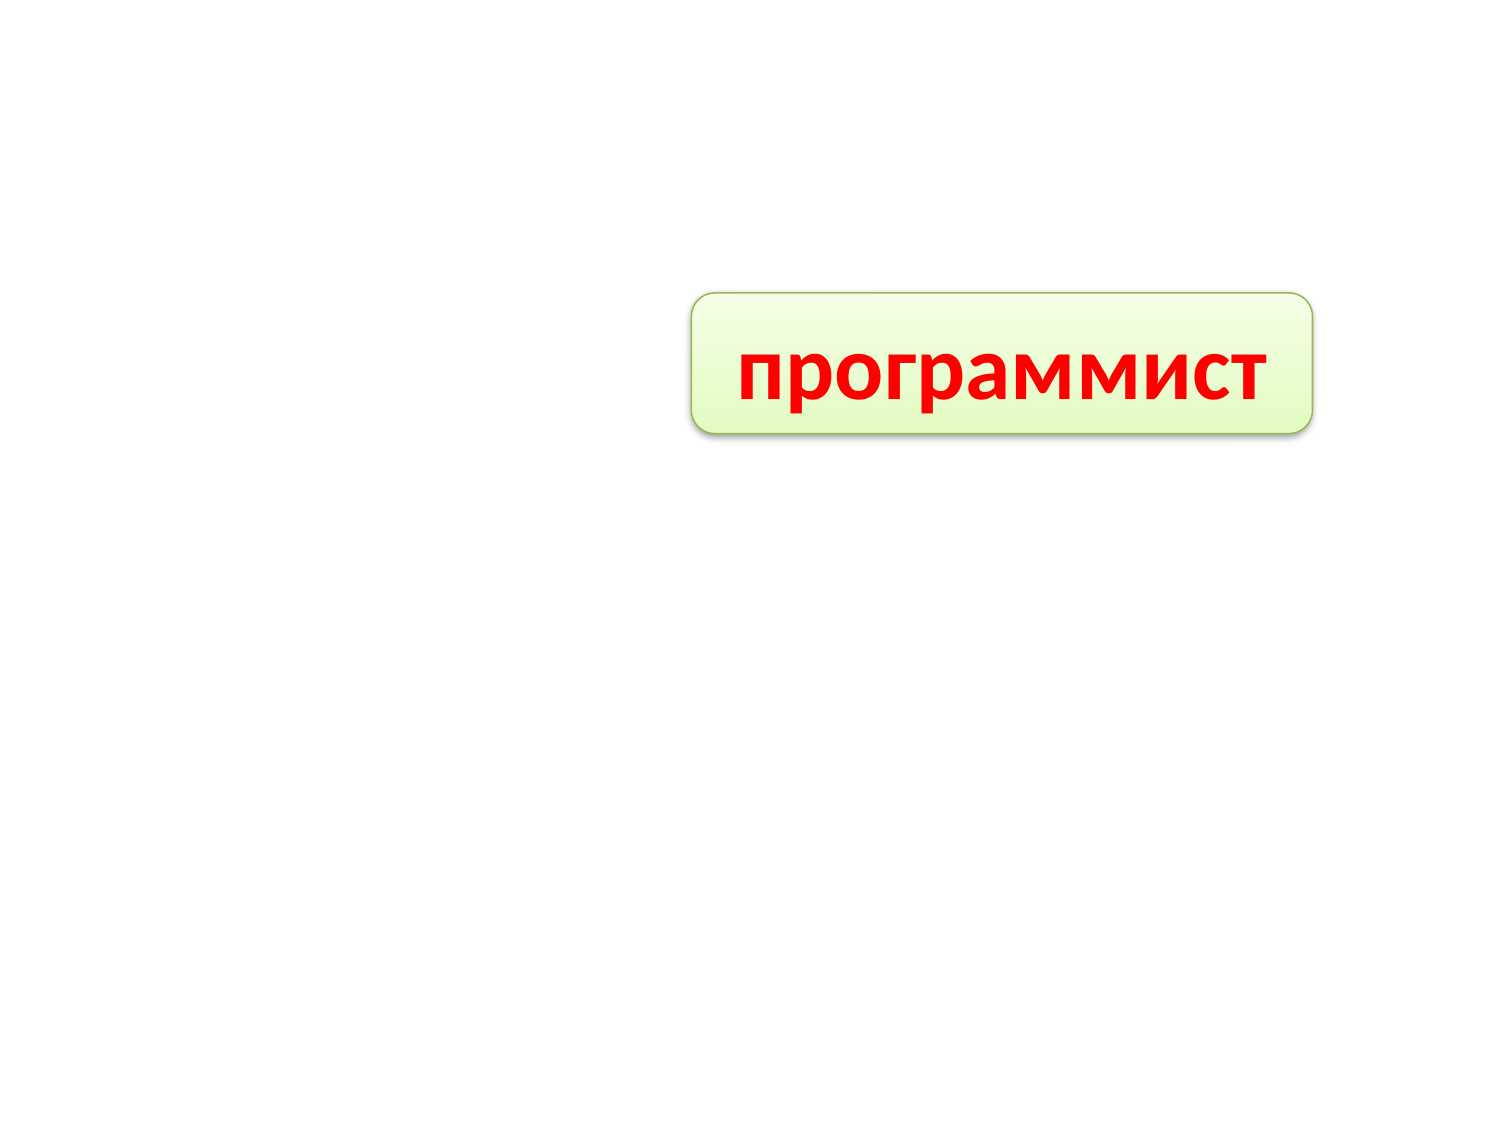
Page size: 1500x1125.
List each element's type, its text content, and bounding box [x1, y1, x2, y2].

text_box программист [690, 292, 1314, 435]
